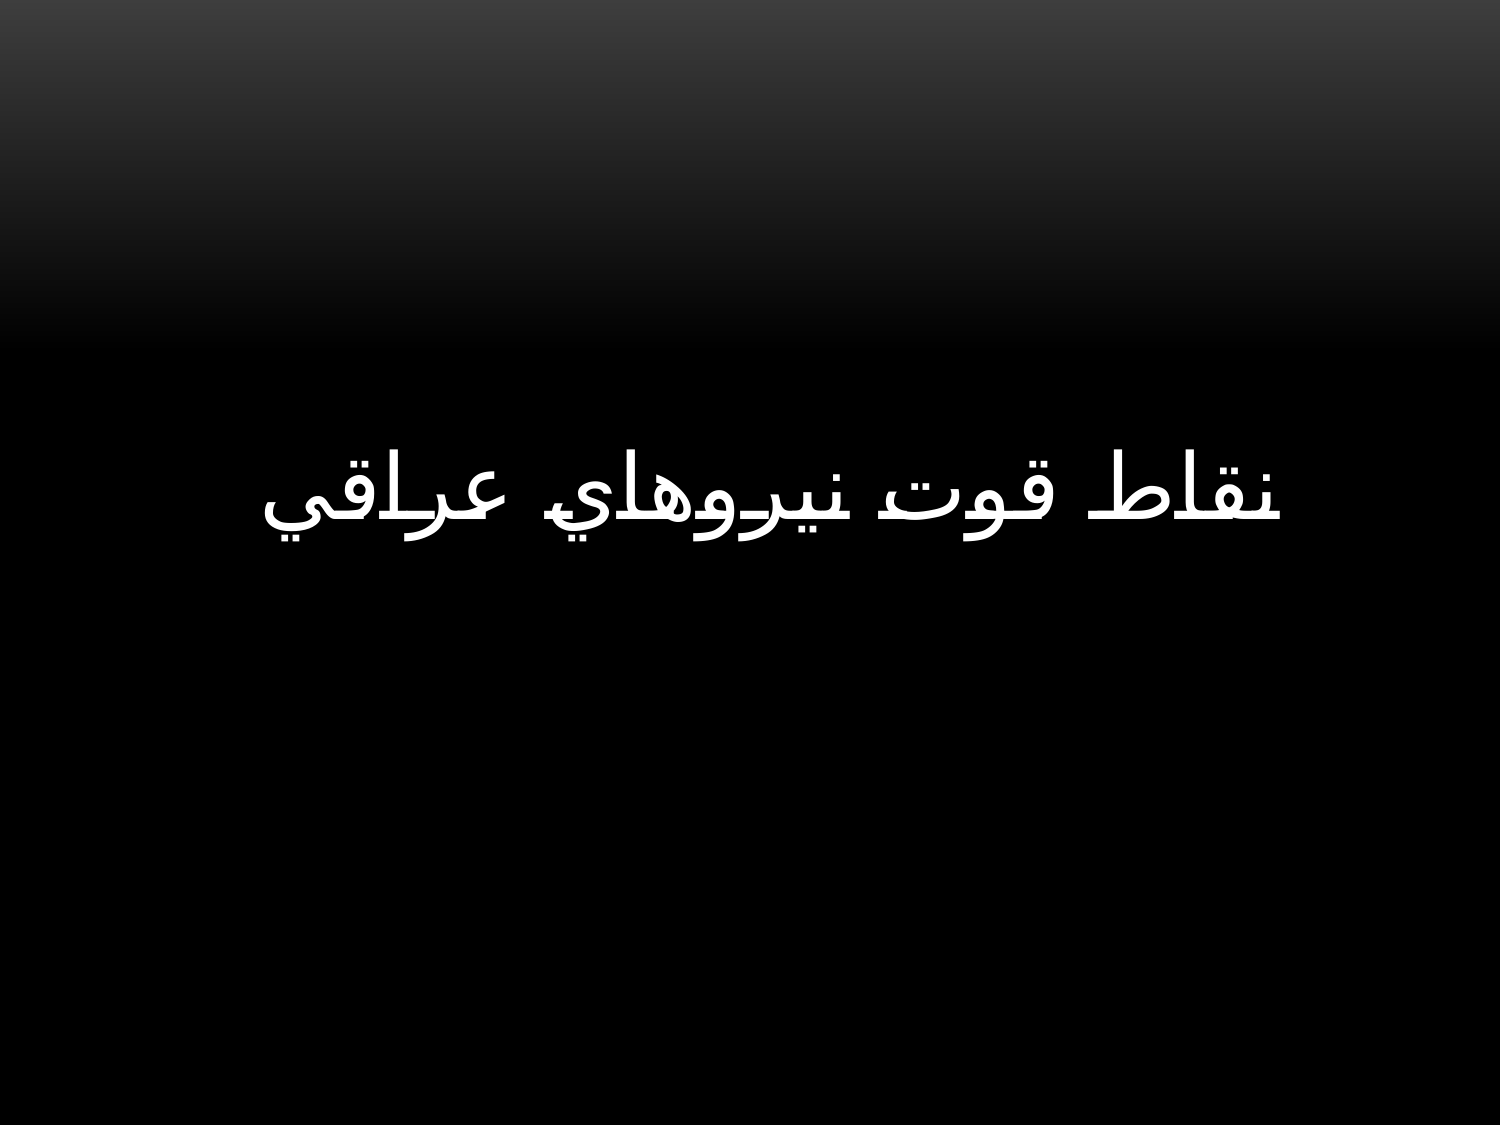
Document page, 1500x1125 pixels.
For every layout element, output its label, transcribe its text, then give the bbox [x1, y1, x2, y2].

title نقاط قوت نيروهاي عراقي [218, 420, 1320, 645]
